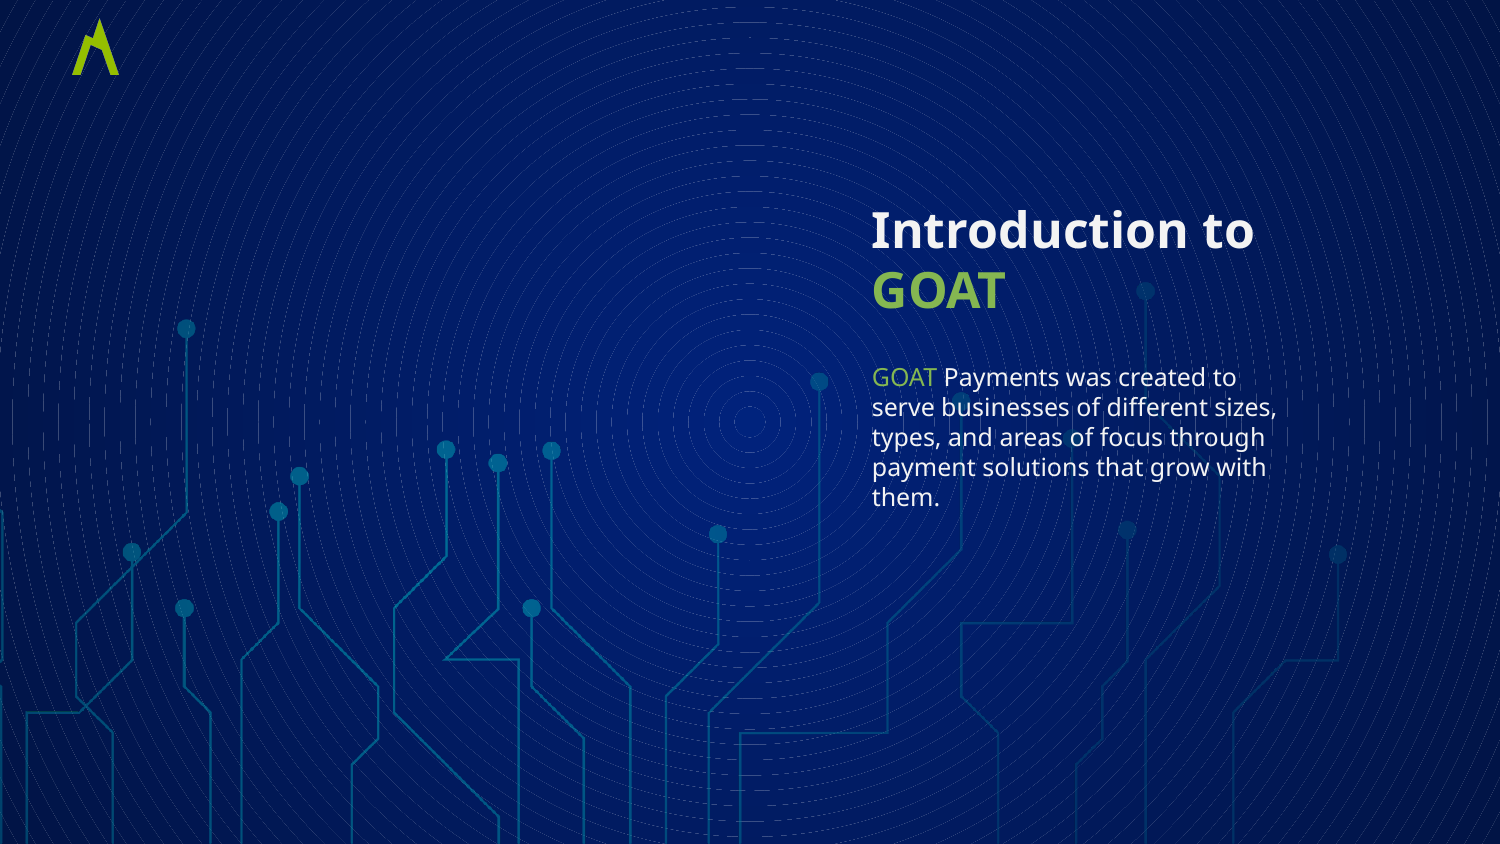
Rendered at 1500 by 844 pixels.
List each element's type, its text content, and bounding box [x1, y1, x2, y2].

picture [72, 17, 120, 76]
title Introduction to GOAT [856, 209, 1318, 334]
list GOAT Payments was created to serve businesses of different sizes, types, and areas of focus through payment solutions that grow with them. [856, 346, 1318, 661]
